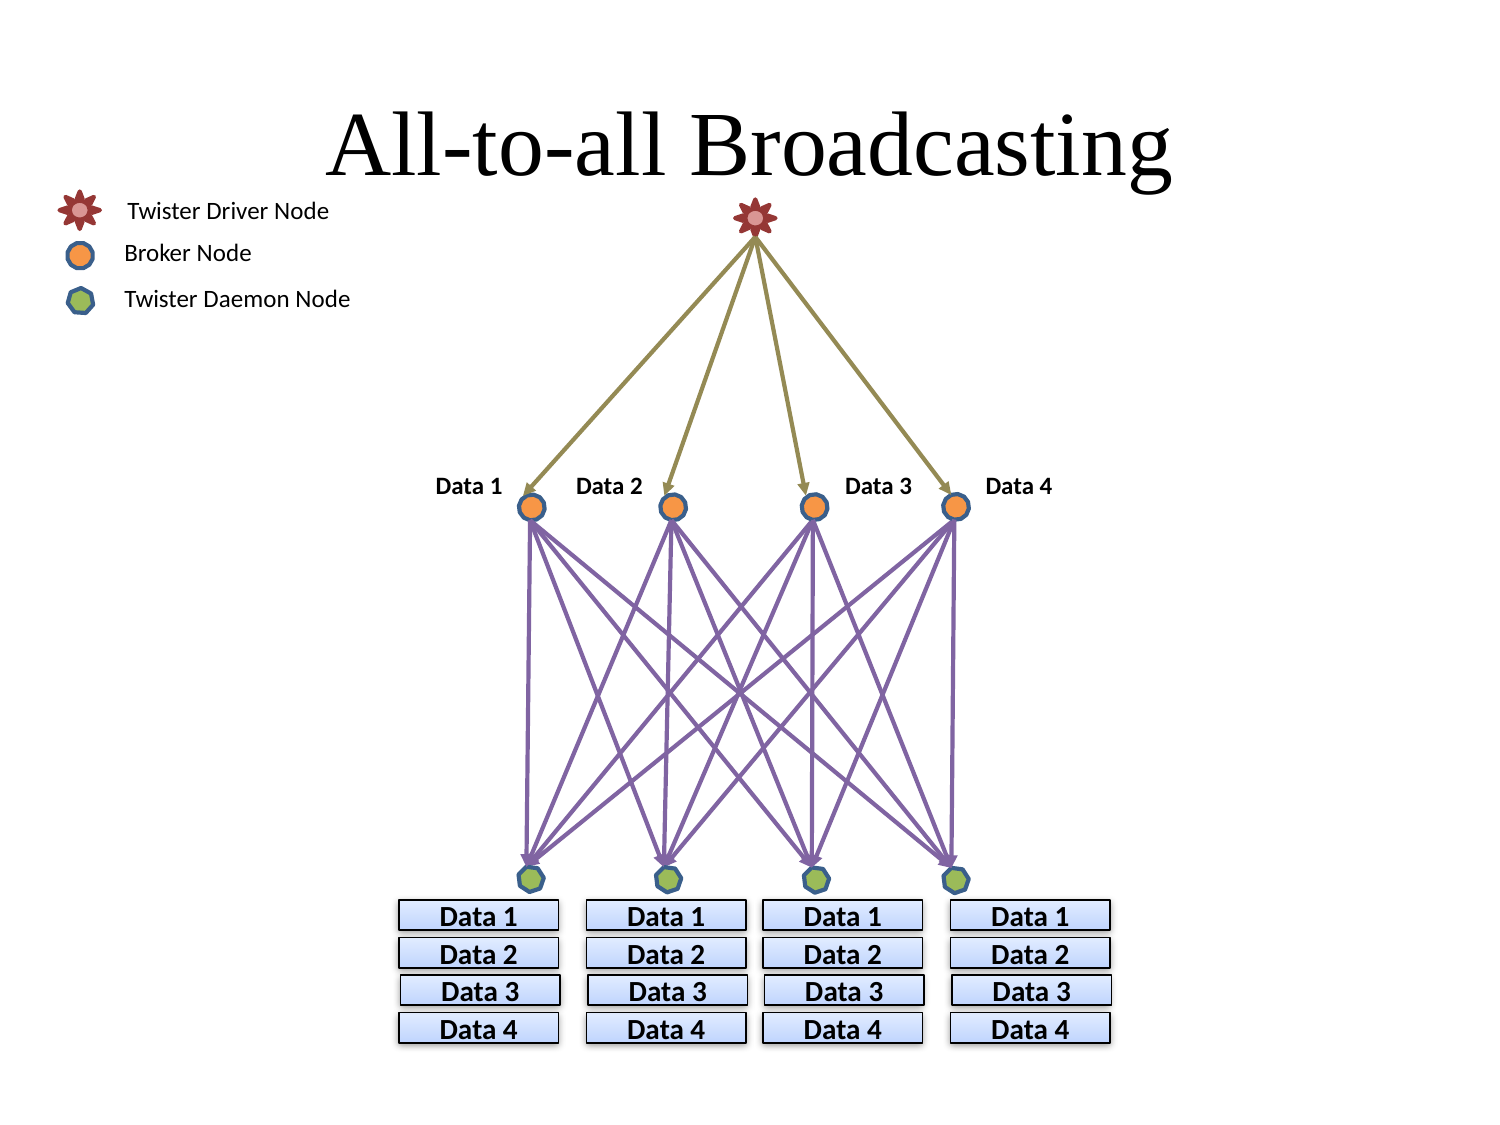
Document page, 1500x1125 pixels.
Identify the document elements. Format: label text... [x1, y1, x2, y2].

text_box Data 3 [400, 974, 561, 1006]
text_box Data 1 [950, 899, 1111, 931]
text_box [65, 286, 96, 316]
text_box Broker Node [109, 229, 448, 275]
text_box [799, 507, 830, 516]
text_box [756, 236, 817, 495]
text_box Data 1 [348, 462, 517, 508]
text_box Data 3 [758, 502, 898, 507]
text_box Data 2 [489, 461, 730, 507]
text_box Data 2 [762, 937, 923, 969]
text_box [533, 236, 673, 495]
text_box Data 4 [398, 1012, 559, 1044]
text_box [818, 236, 952, 496]
text_box [733, 197, 778, 234]
text_box [941, 507, 971, 522]
text_box Data 1 [586, 899, 747, 931]
text_box [57, 189, 103, 232]
text_box Twister Driver Node [112, 187, 450, 233]
text_box Data 4 [586, 1012, 747, 1044]
text_box [802, 877, 832, 895]
title All-to-all Broadcasting [75, 45, 1425, 233]
text_box Data 4 [950, 1012, 1111, 1044]
text_box [517, 507, 547, 519]
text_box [674, 236, 756, 495]
text_box [65, 241, 95, 271]
text_box Data 2 [950, 937, 1111, 969]
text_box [529, 520, 952, 869]
text_box Data 1 [398, 899, 559, 931]
text_box Data 3 [764, 974, 925, 1006]
text_box [516, 870, 546, 895]
text_box Data 2 [398, 937, 559, 969]
text_box Data 2 [586, 937, 747, 969]
text_box Data 1 [762, 899, 923, 931]
text_box Data 4 [898, 461, 1140, 507]
text_box Twister Daemon Node [109, 275, 448, 320]
text_box [658, 507, 689, 516]
text_box Data 3 [951, 974, 1112, 1006]
text_box [941, 867, 971, 896]
text_box [654, 878, 684, 895]
text_box Data 3 [587, 974, 748, 1006]
text_box Data 4 [762, 1012, 923, 1044]
